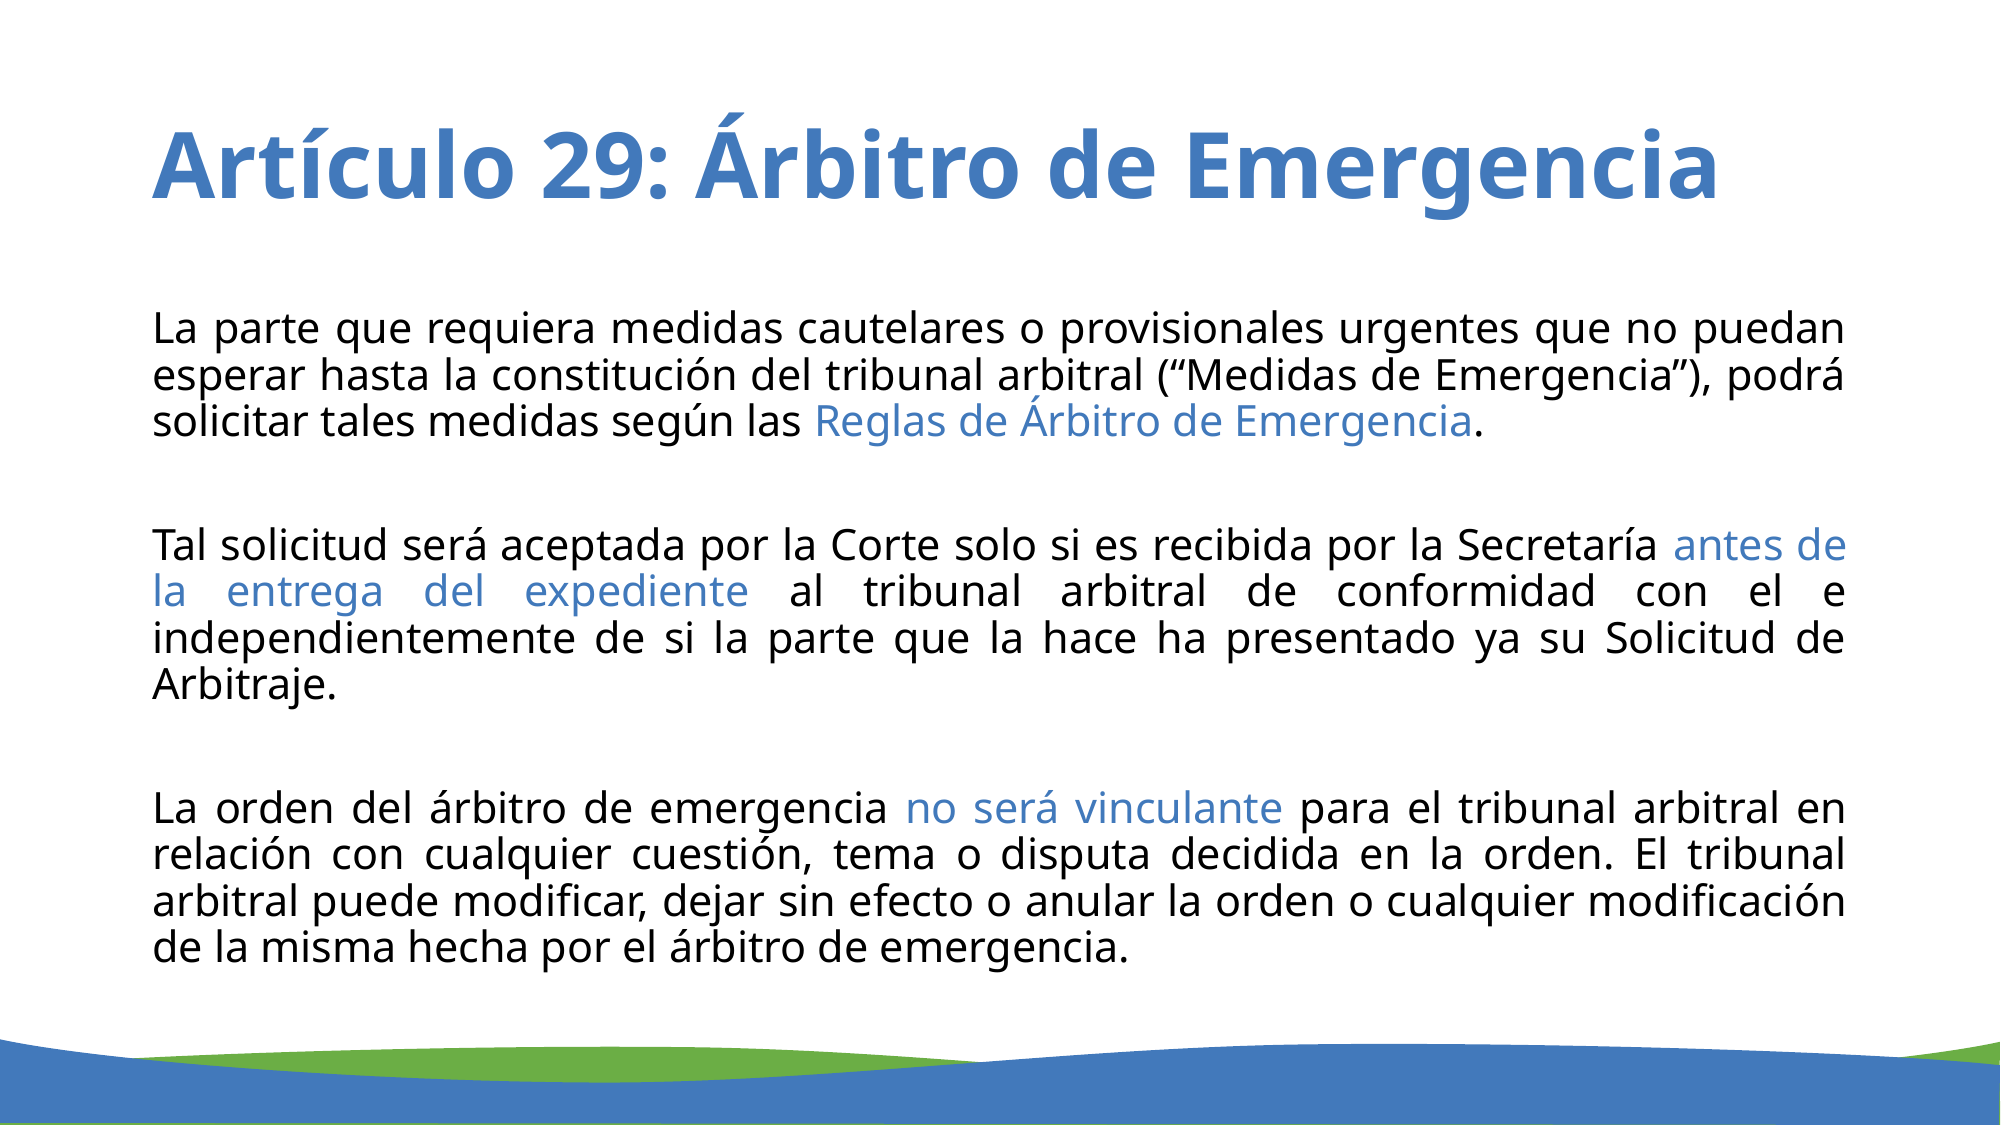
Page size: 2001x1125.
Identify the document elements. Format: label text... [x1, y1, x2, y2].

title Artículo 29: Árbitro de Emergencia [137, 59, 1863, 278]
list La parte que requiera medidas cautelares o provisionales urgentes que no puedan esperar hasta la constitución del tribunal arbitral (“Medidas de Emergencia”), podrá solicitar tales medidas según las Reglas de Árbitro de Emergencia. Tal solicitud será aceptada por la Corte solo si es recibida por la Secretaría antes de la entrega del expediente al tribunal arbitral de conformidad con el e independientemente de si la parte que la hace ha presentado ya su Solicitud de Arbitraje. La orden del árbitro de emergencia no será vinculante para el tribunal arbitral en relación con cualquier cuestión, tema o disputa decidida en la orden. El tribunal arbitral puede modificar, dejar sin efecto o anular la orden o cualquier modificación de la misma hecha por el árbitro de emergencia. [137, 299, 1863, 1014]
